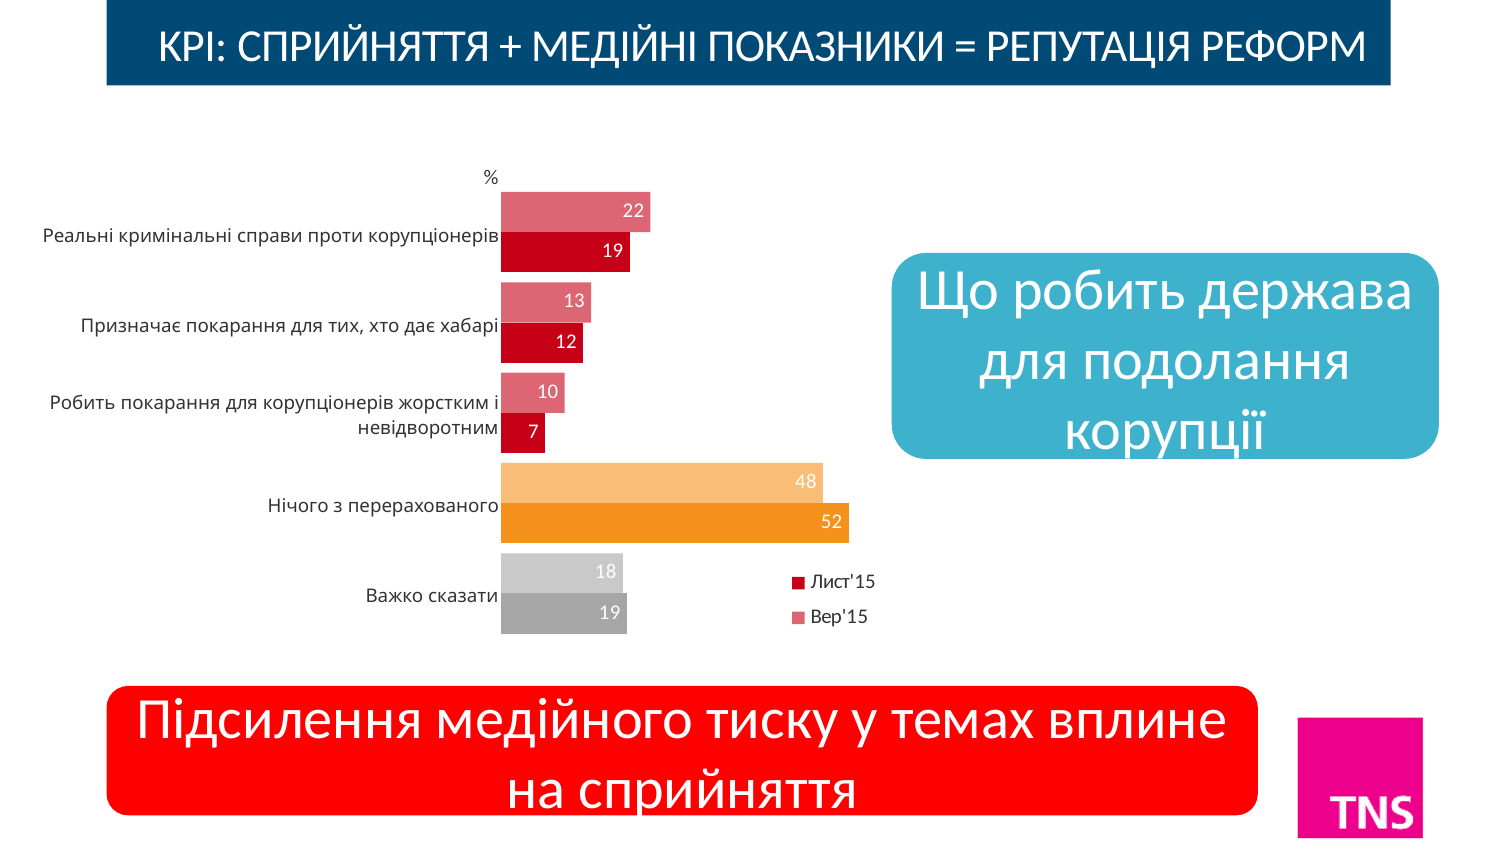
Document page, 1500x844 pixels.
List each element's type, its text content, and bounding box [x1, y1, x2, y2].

chart [45, 102, 917, 803]
text_box Що робить держава для подолання корупції [922, 250, 1441, 462]
picture [1293, 713, 1428, 843]
text_box [106, 0, 1391, 86]
text_box Підсилення медійного тиску у темах вплине на сприйняття [111, 683, 1260, 818]
text_box KPI: СПРИЙНЯТТЯ + МЕДІЙНІ ПОКАЗНИКИ = РЕПУТАЦІЯ РЕФОРМ [143, 8, 1383, 79]
